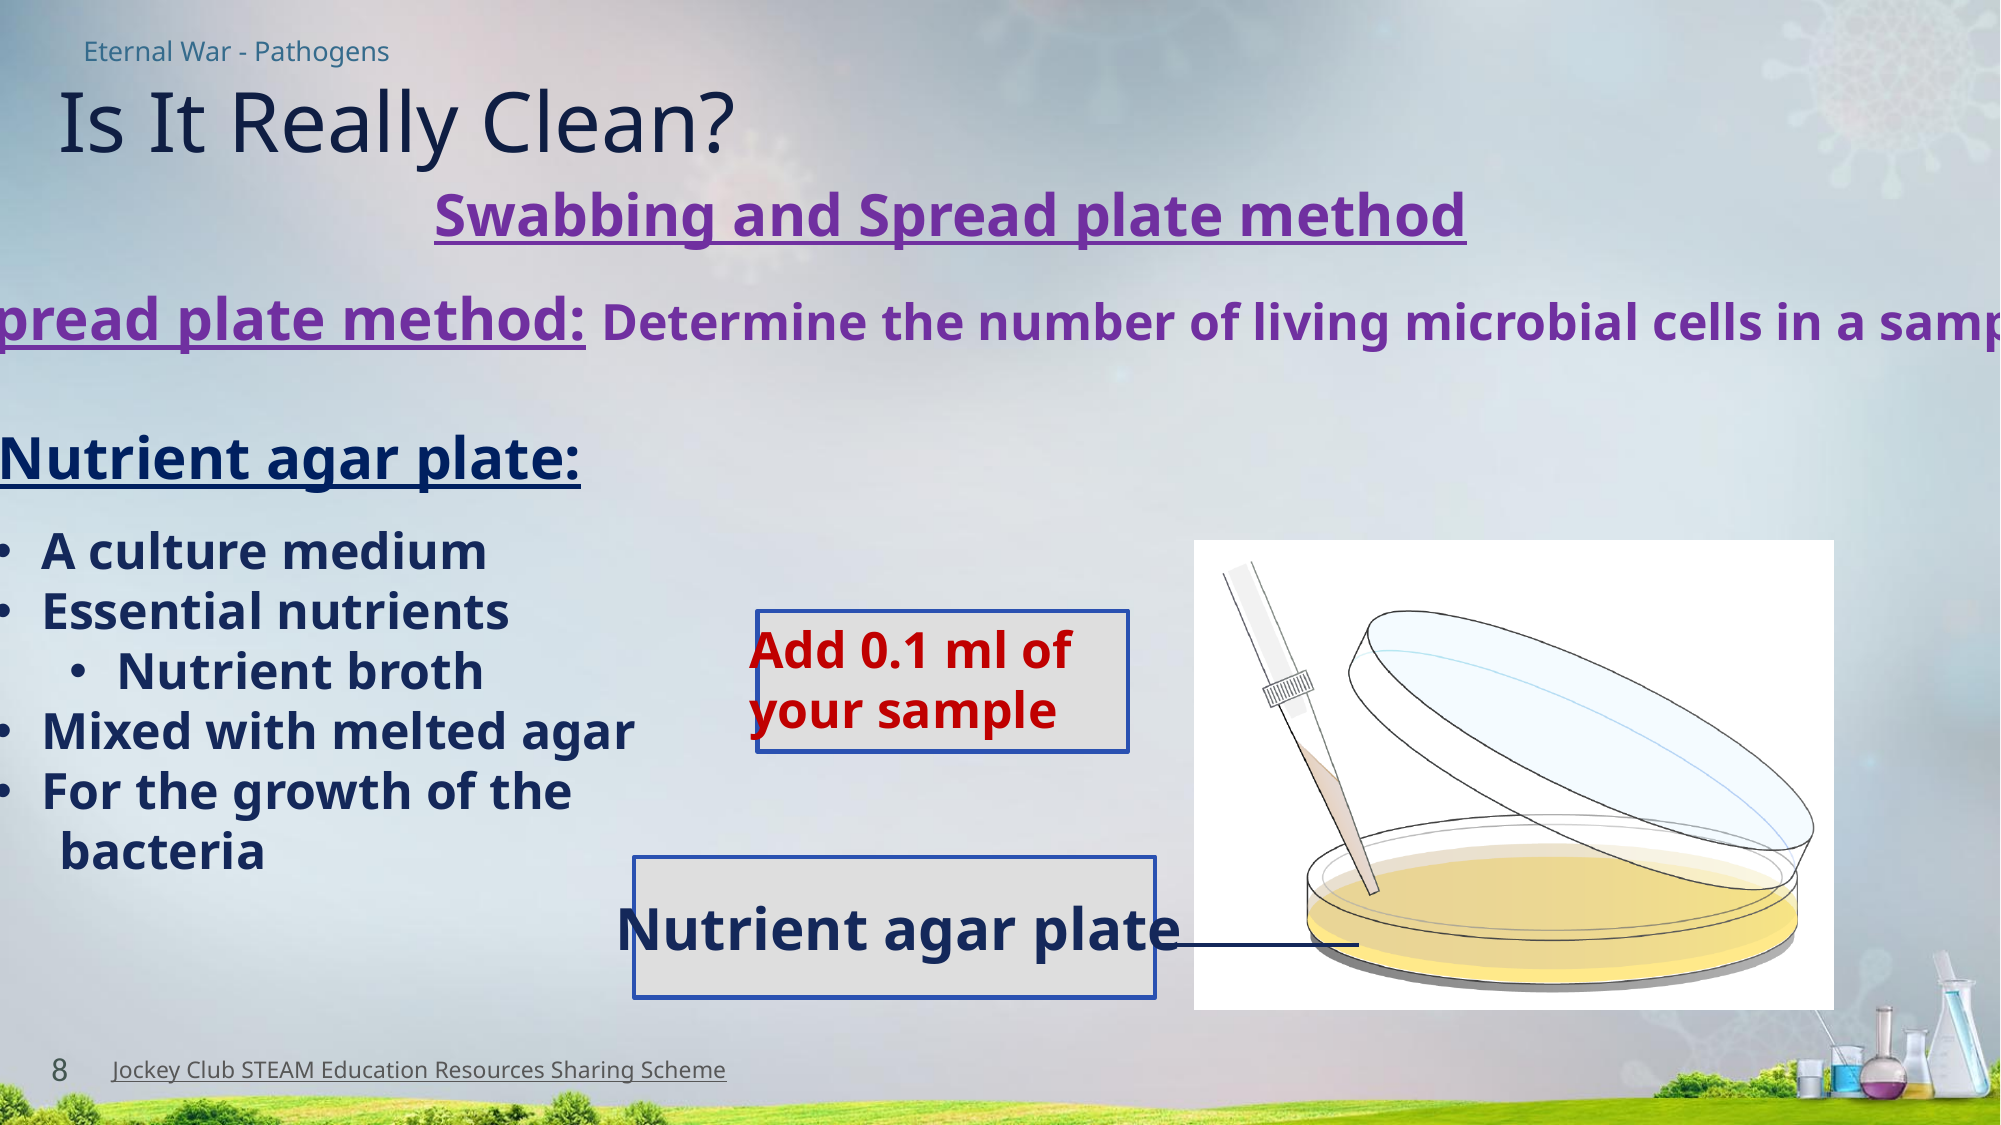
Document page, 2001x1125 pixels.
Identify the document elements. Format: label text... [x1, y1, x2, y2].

text_box A culture medium Essential nutrients Nutrient broth Mixed with melted agar For the growth of the bacteria [0, 512, 651, 888]
text_box Spread plate method: Determine the number of living microbial cells in a sample [0, 275, 2000, 360]
text_box Add 0.1 ml of your sample [734, 610, 1100, 746]
text_box [632, 969, 1157, 1000]
text_box [755, 609, 1130, 754]
picture [0, 0, 2001, 1125]
text_box Nutrient agar plate [600, 884, 1189, 969]
slide_number 8 [18, 1038, 101, 1099]
text_box Is It Really Clean? [38, 11, 1449, 228]
text_box [632, 855, 1157, 884]
text_box Nutrient agar plate: [0, 414, 596, 499]
text_box Swabbing and Spread plate method [419, 170, 1482, 256]
